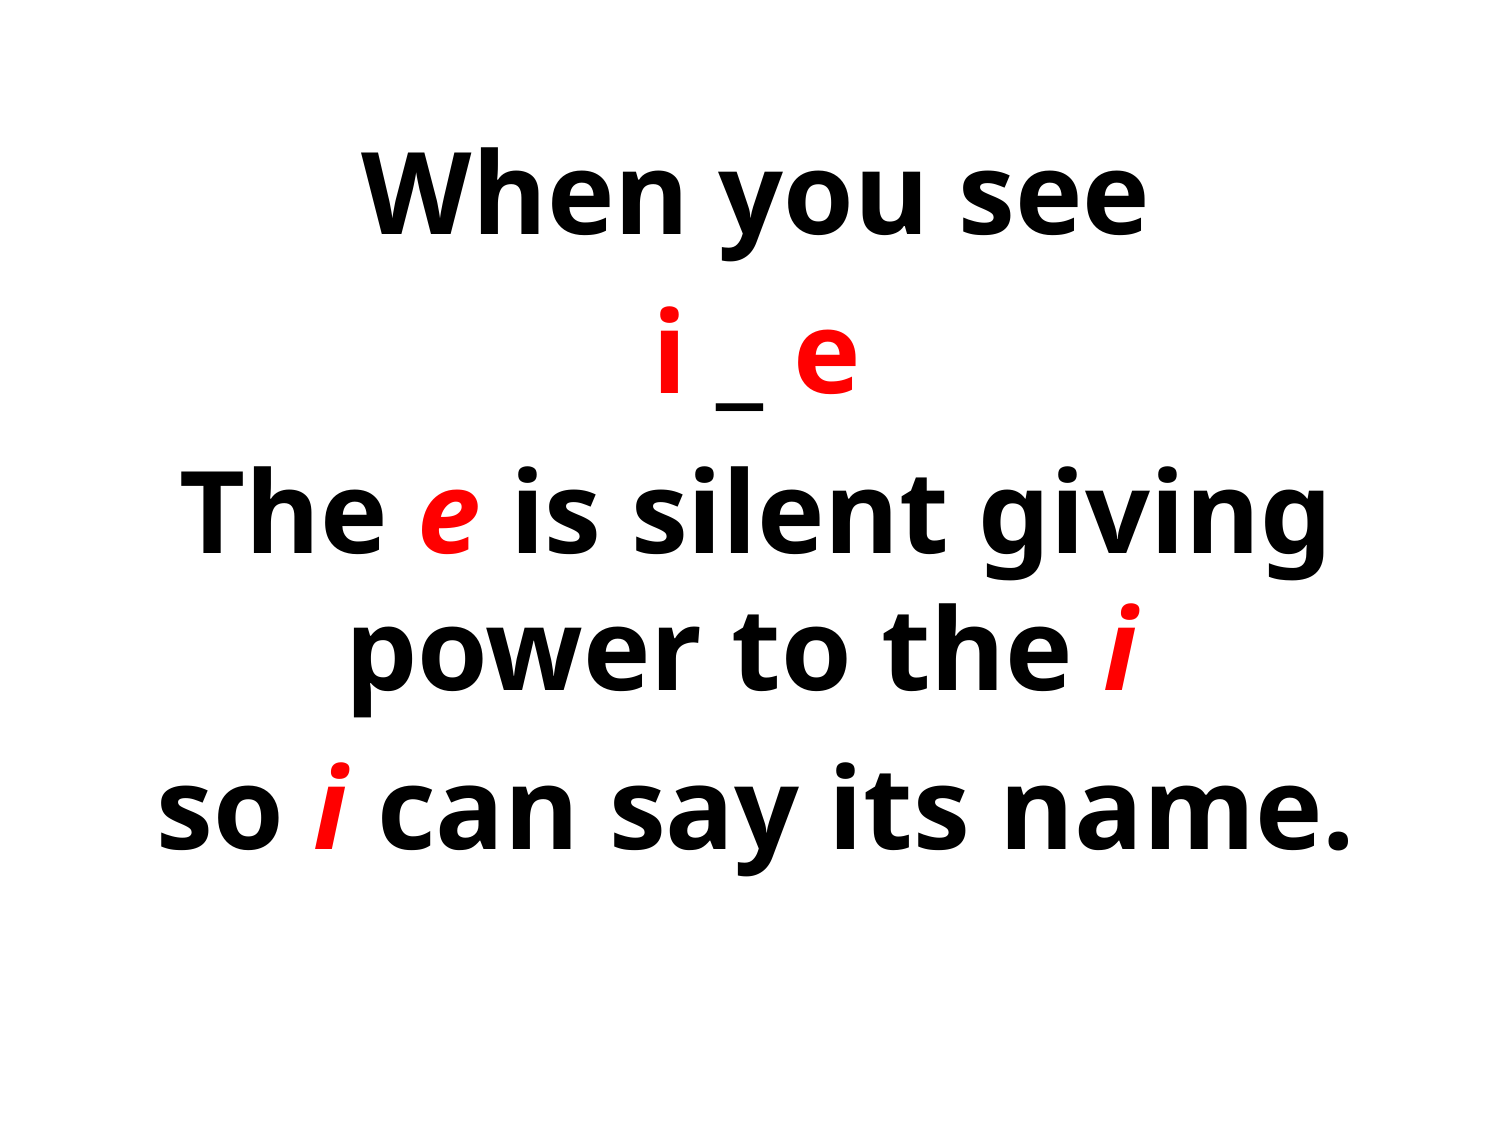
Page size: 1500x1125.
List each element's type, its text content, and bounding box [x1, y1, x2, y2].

list When you see i _ e The e is silent giving power to the i so i can say its name. [137, 112, 1375, 1025]
